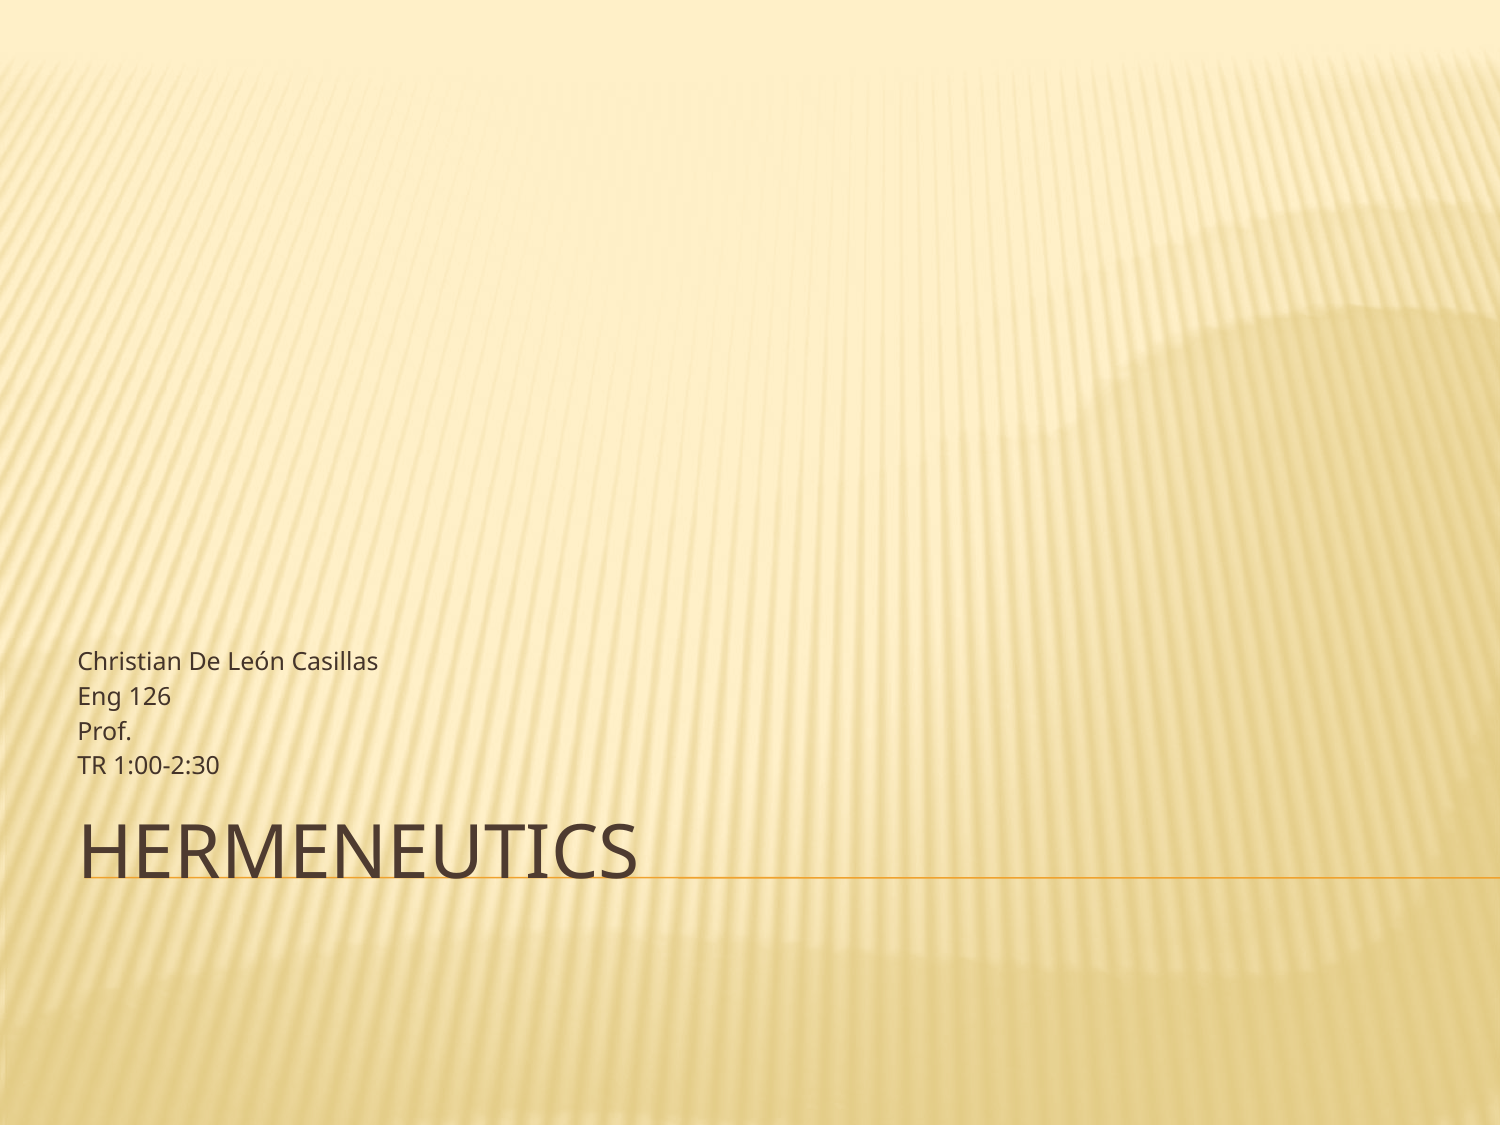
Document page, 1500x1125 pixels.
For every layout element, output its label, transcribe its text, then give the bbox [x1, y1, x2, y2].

subtitle Christian De León Casillas Eng 126 Prof. TR 1:00-2:30 [62, 637, 1450, 788]
title Hermeneutics [62, 796, 1450, 997]
